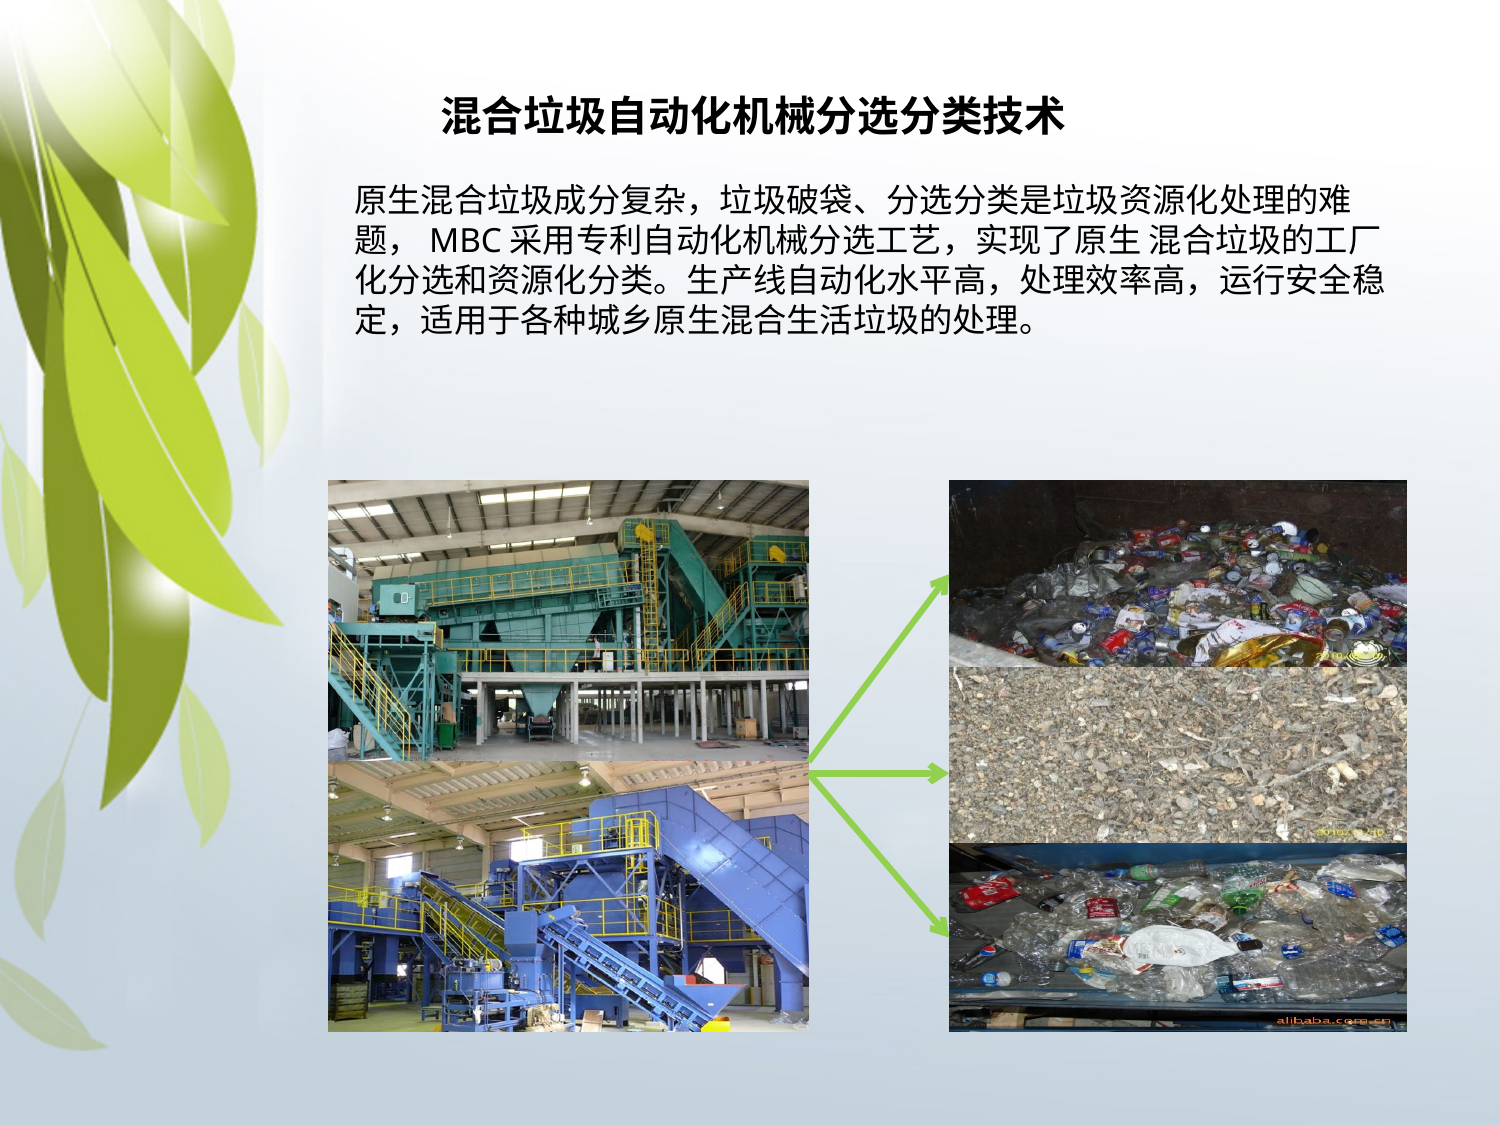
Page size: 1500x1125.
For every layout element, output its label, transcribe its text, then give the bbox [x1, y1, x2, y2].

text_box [796, 784, 962, 926]
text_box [784, 597, 973, 739]
text_box 混合垃圾自动化机械分选分类技术 原生混合垃圾成分复杂，垃圾破袋、分选分类是垃圾资源化处理的难题，MBC采用专利自动化机械分选工艺，实现了原生 混合垃圾的工厂化分选和资源化分类。生产线自动化水平高，处理效率高，运行安全稳定，适用于各种城乡原生混合生活垃圾的处理。 [339, 82, 1430, 347]
picture [0, 0, 1500, 1125]
